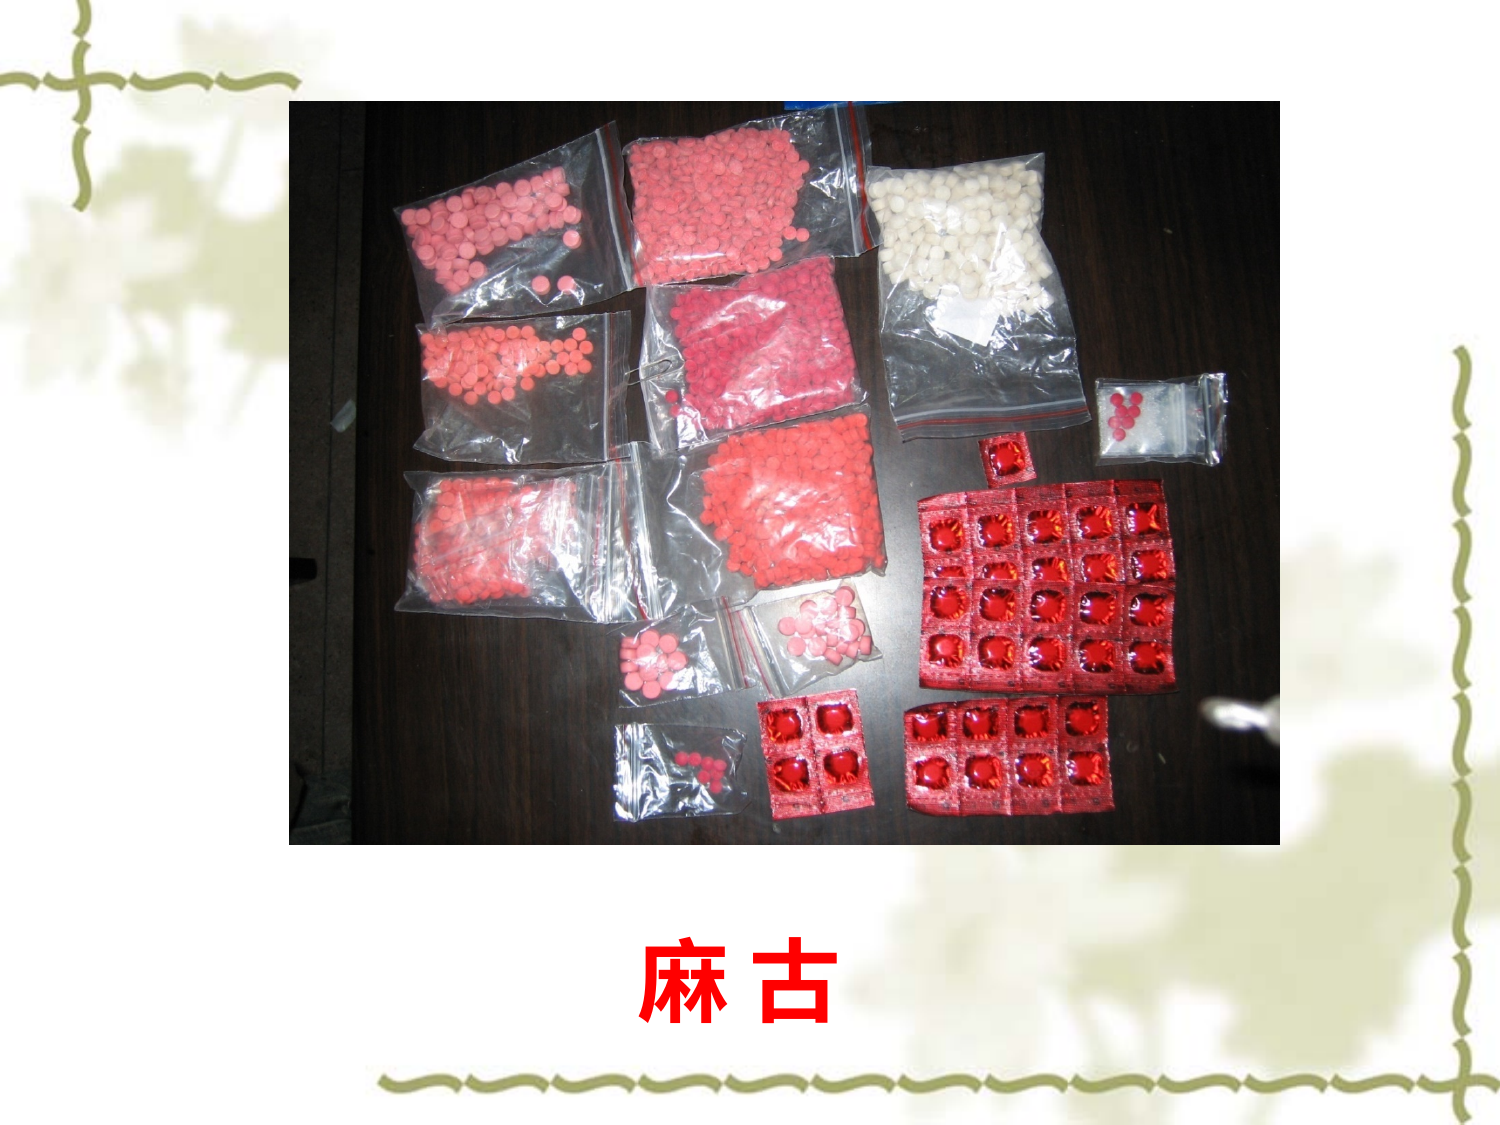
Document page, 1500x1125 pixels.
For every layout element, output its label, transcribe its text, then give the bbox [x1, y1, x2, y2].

text_box 麻 古 [622, 916, 857, 1042]
picture [0, 0, 1500, 1125]
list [289, 101, 1280, 845]
